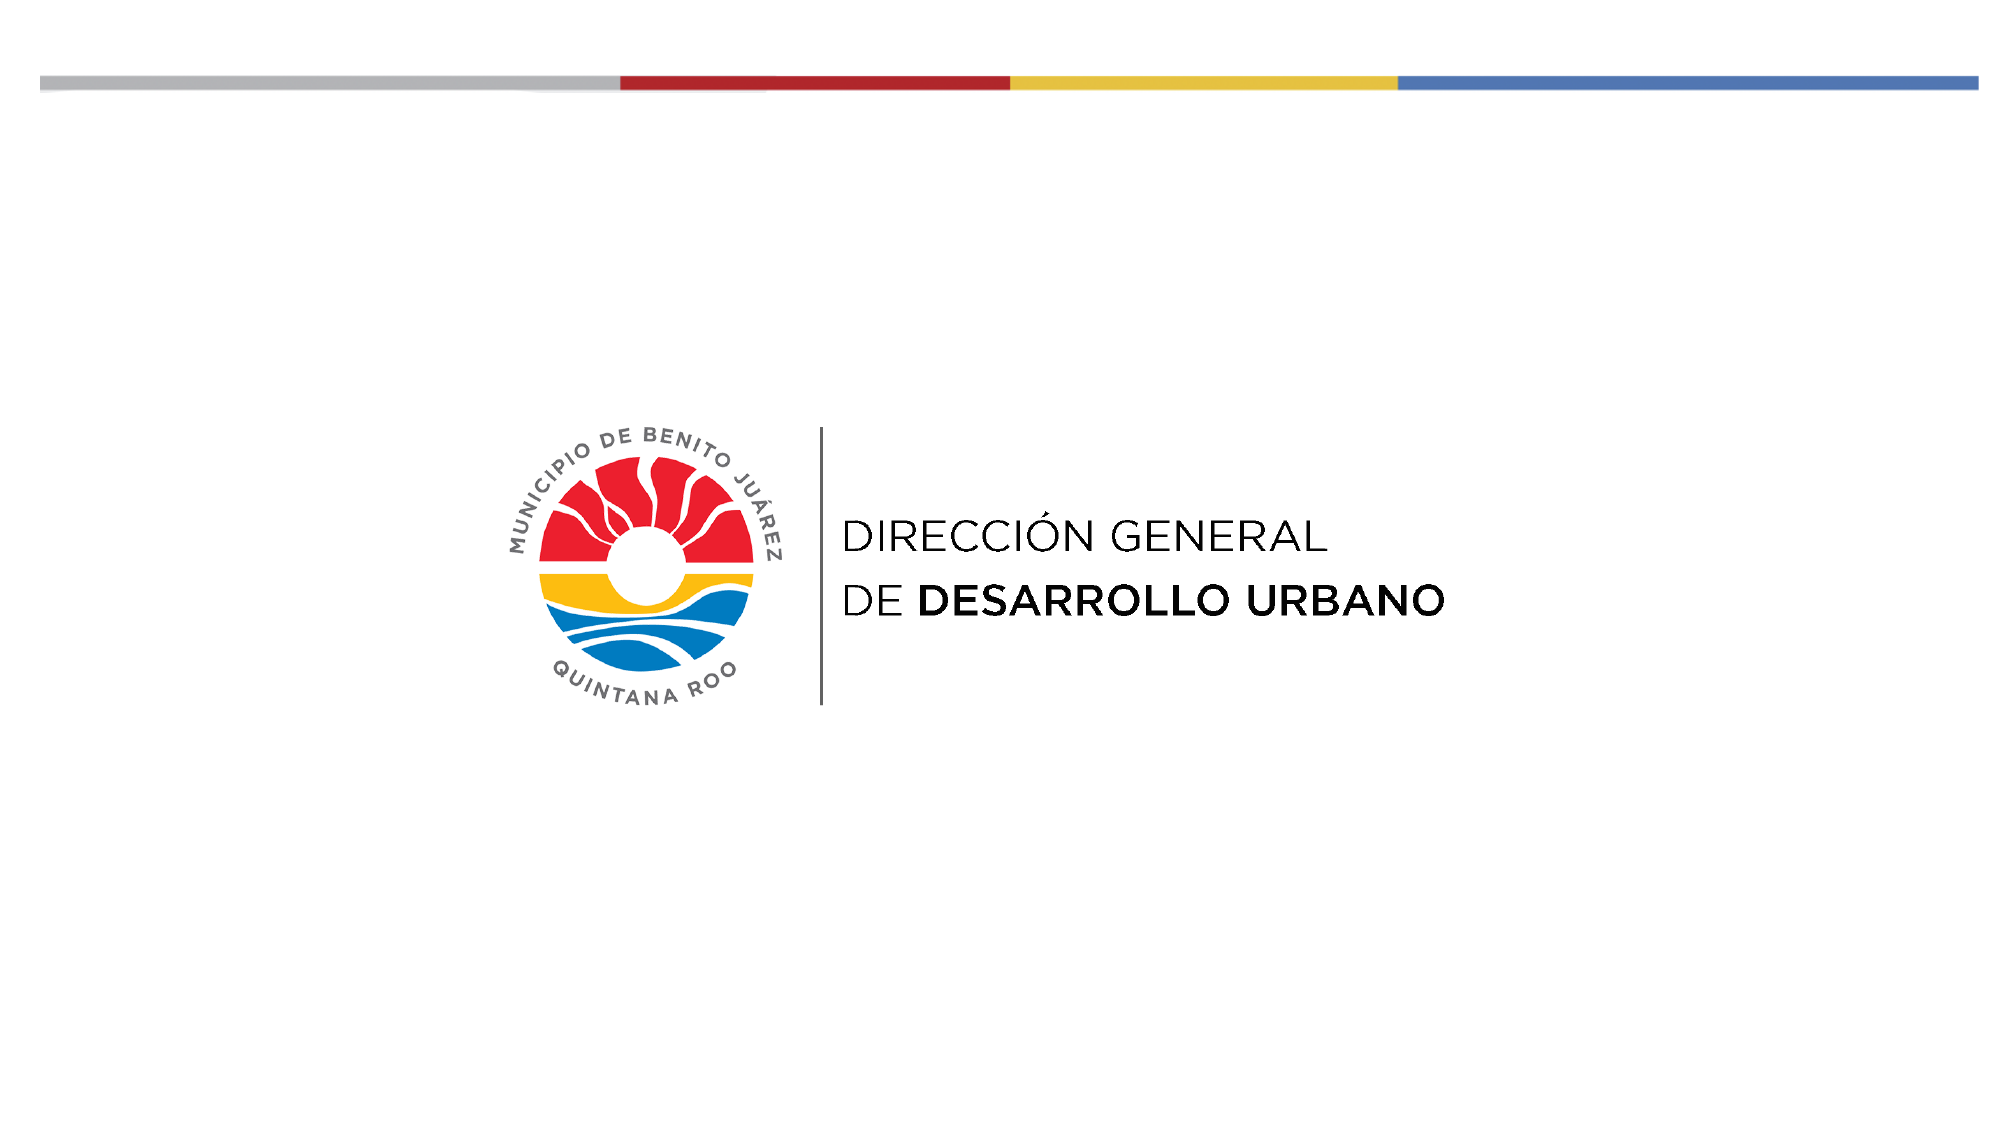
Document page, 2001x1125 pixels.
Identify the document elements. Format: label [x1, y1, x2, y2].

picture [486, 300, 1534, 825]
picture [40, 75, 1980, 93]
